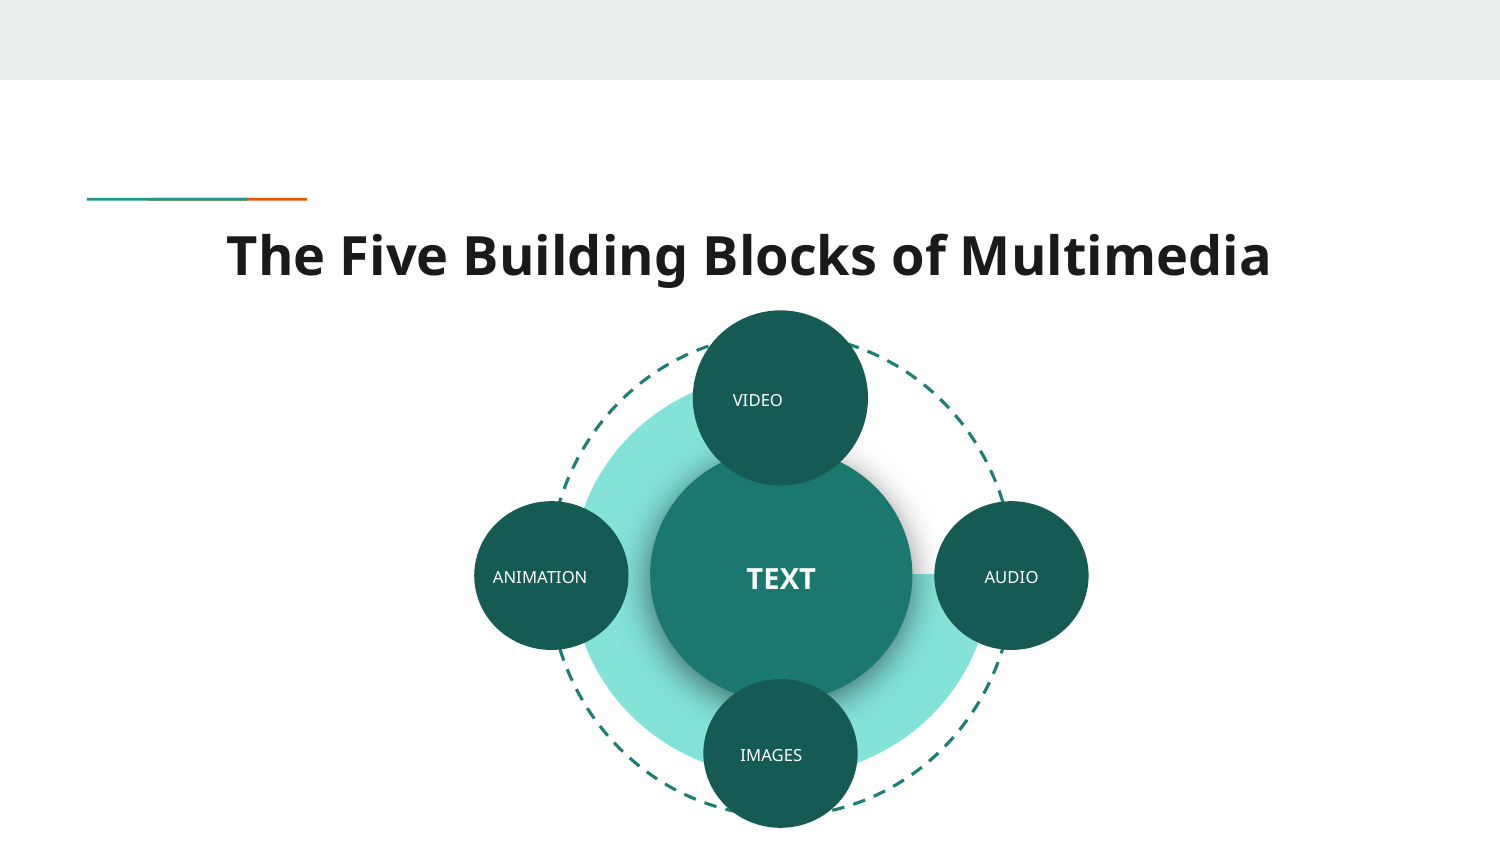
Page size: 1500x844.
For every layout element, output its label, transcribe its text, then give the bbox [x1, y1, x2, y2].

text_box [473, 500, 629, 651]
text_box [934, 500, 1089, 651]
title The Five Building Blocks of Multimedia [119, 205, 1381, 294]
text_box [692, 310, 869, 486]
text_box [539, 342, 698, 808]
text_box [649, 448, 913, 702]
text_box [703, 678, 858, 829]
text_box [861, 342, 1023, 808]
